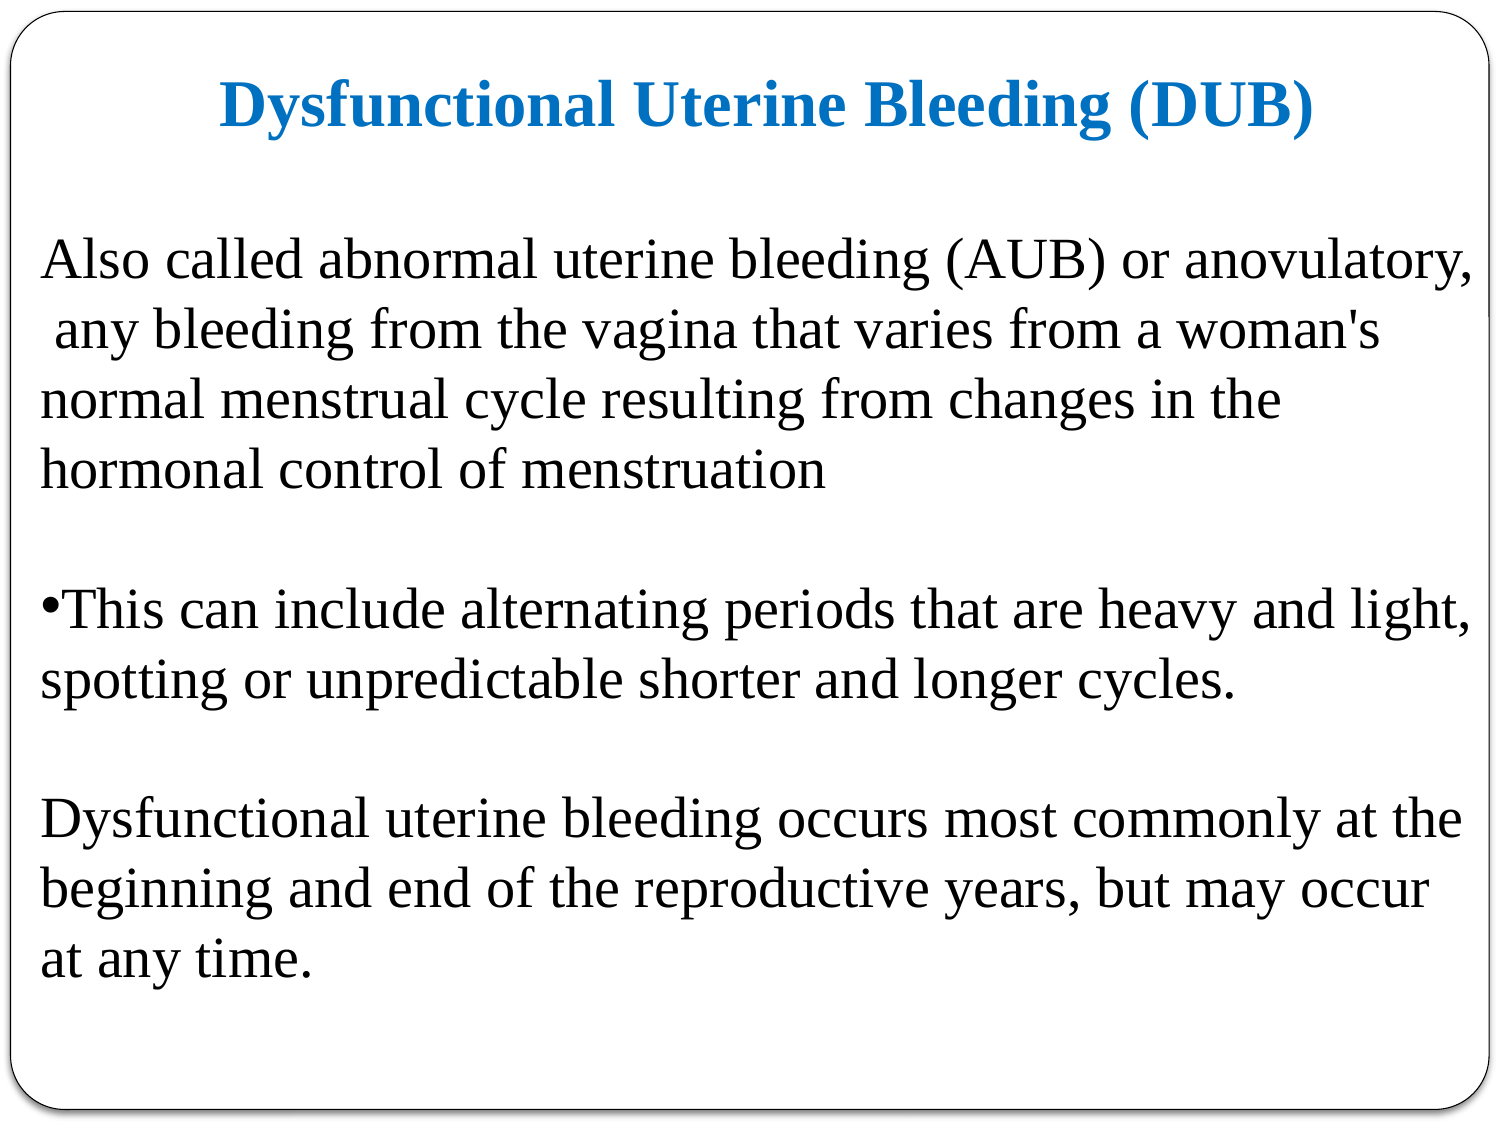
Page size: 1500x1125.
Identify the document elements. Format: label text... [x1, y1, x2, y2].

text_box Dysfunctional Uterine Bleeding (DUB) [204, 52, 1331, 148]
text_box Also called abnormal uterine bleeding (AUB) or anovulatory, any bleeding from the vagina that varies from a woman's normal menstrual cycle resulting from changes in the hormonal control of menstruation This can include alternating periods that are heavy and light, spotting or unpredictable shorter and longer cycles. Dysfunctional uterine bleeding occurs most commonly at the beginning and end of the reproductive years, but may occur at any time. [25, 212, 1500, 1067]
